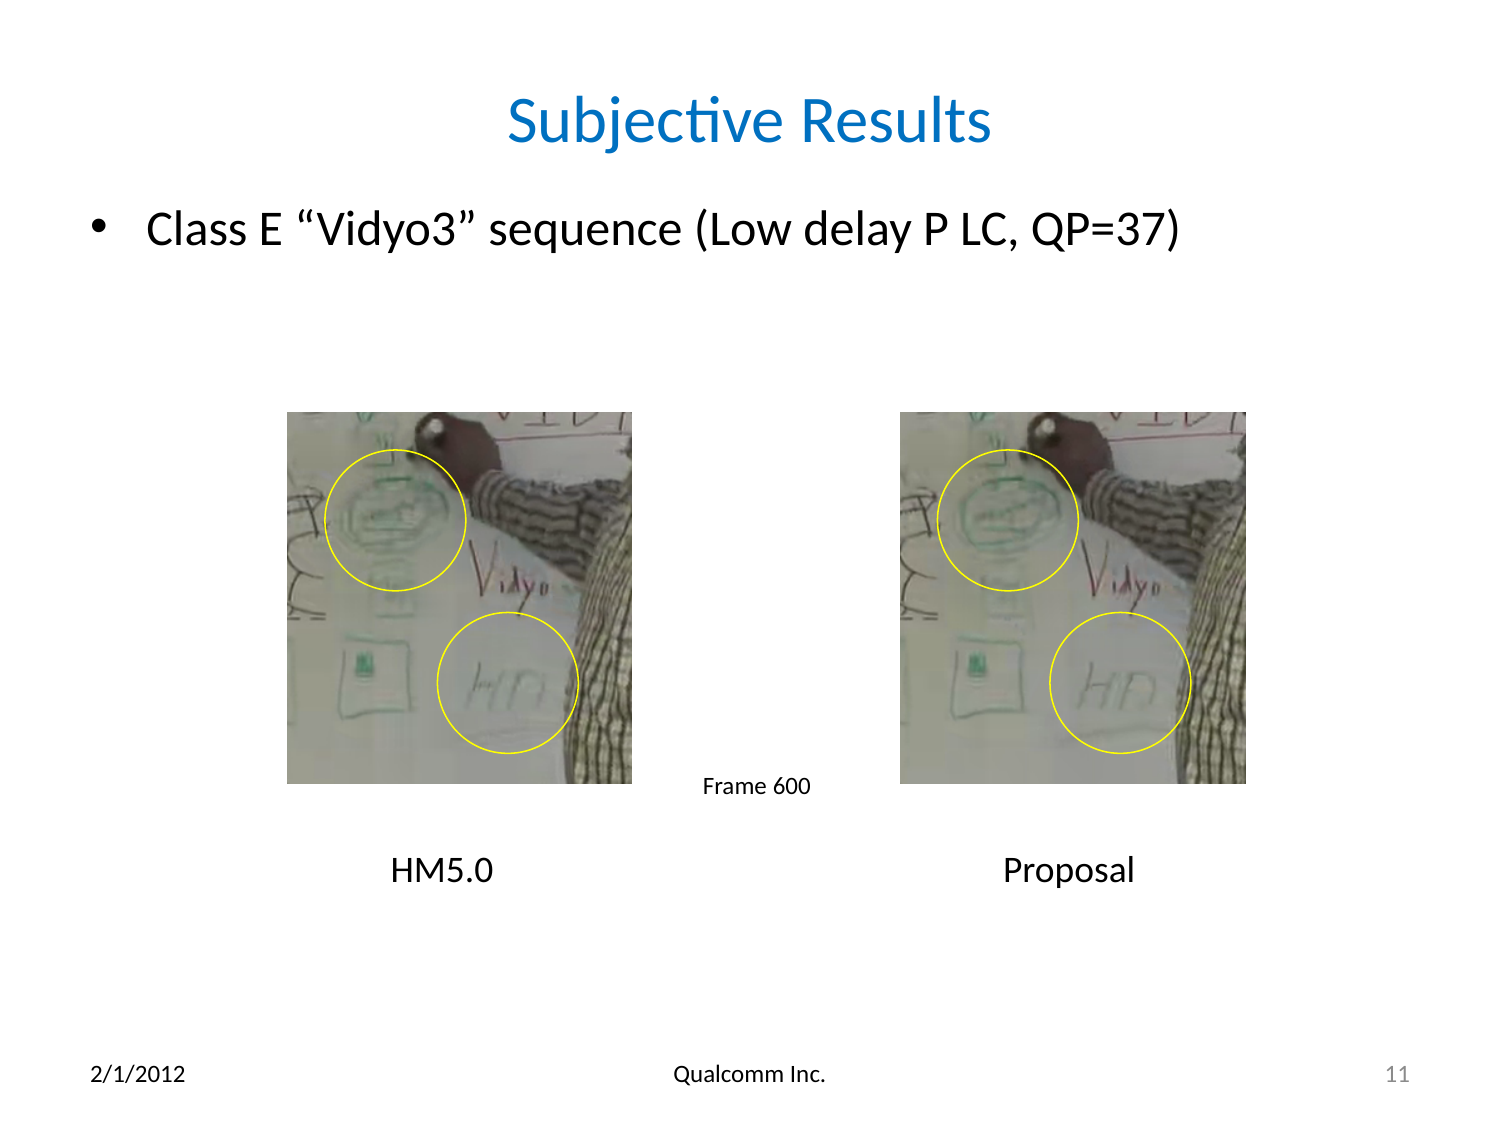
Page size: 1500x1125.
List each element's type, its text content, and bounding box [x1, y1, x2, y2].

text_box HM5.0 [375, 837, 509, 898]
text_box Proposal [988, 837, 1151, 898]
picture [899, 412, 1246, 784]
text_box Frame 600 [688, 762, 827, 808]
title Subjective Results [75, 45, 1425, 187]
picture [287, 412, 632, 784]
slide_number 11 [1074, 1042, 1425, 1103]
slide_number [75, 1042, 425, 1103]
list Class E “Vidyo3” sequence (Low delay P LC, QP=37) [75, 187, 1425, 1005]
footer Qualcomm Inc. [512, 1042, 988, 1103]
